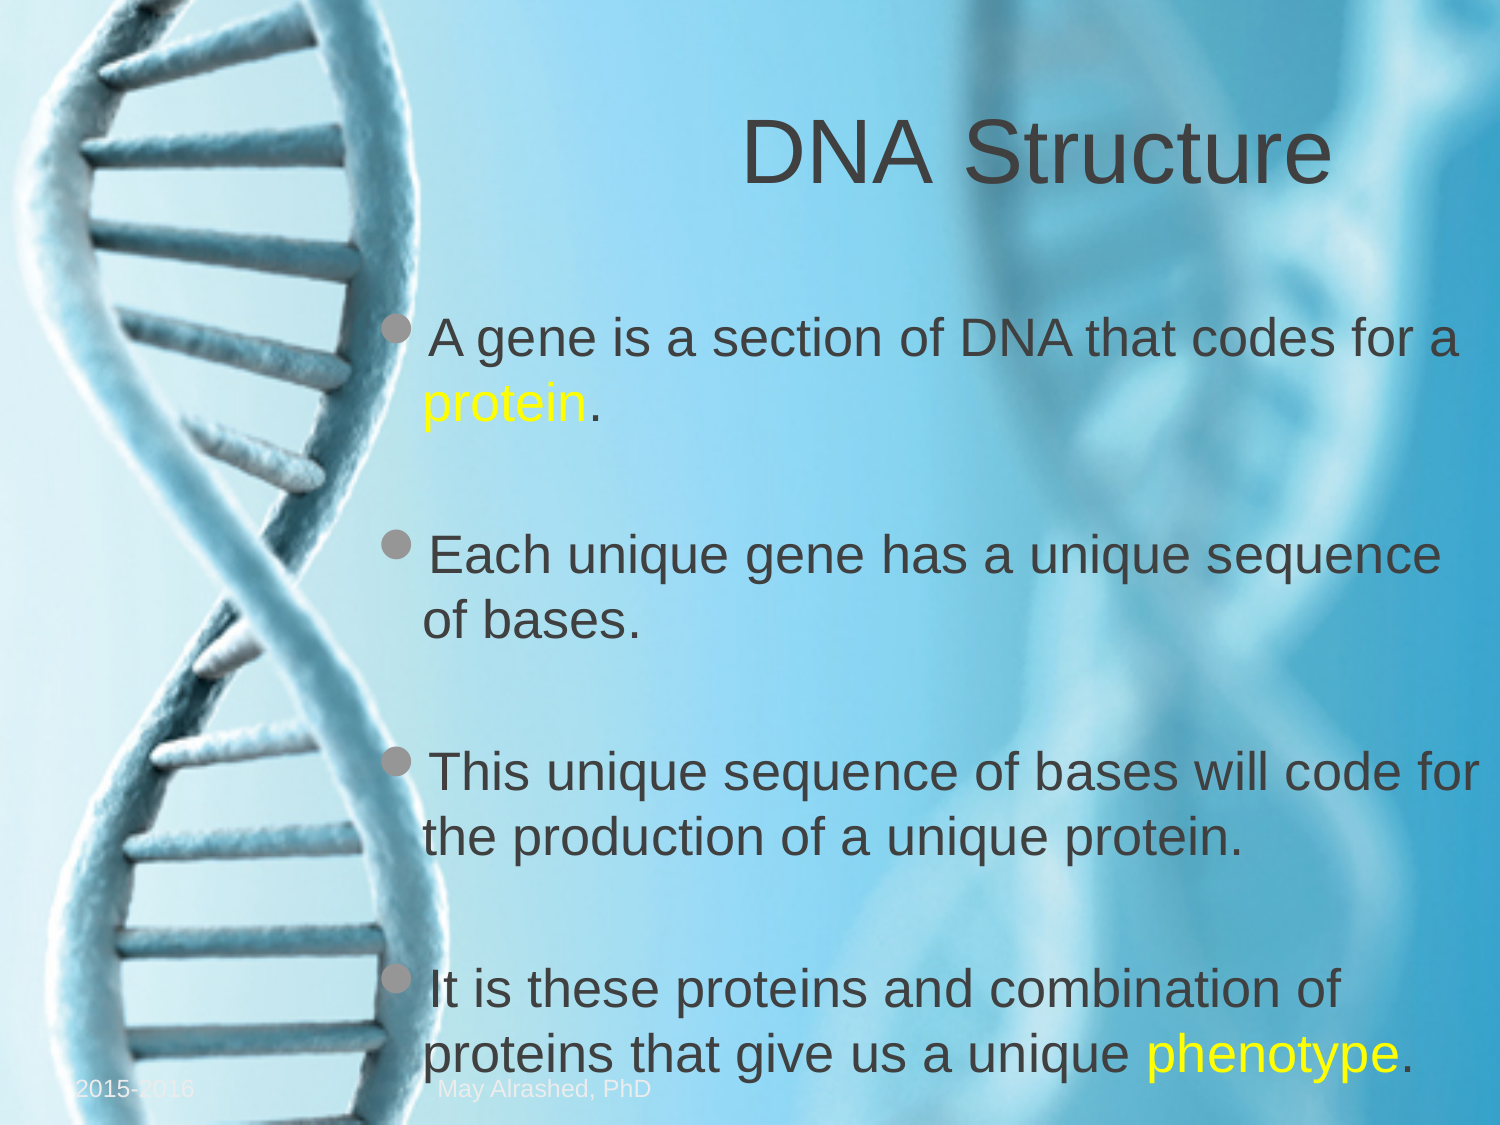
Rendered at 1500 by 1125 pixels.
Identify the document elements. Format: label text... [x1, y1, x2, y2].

text_box A gene is a section of DNA that codes for a protein. Each unique gene has a unique sequence of bases. This unique sequence of bases will code for the production of a unique protein. It is these proteins and combination of proteins that give us a unique phenotype. [362, 295, 1500, 1104]
picture [0, 0, 1500, 1125]
text_box DNA Structure [362, 72, 1500, 260]
slide_number 2015-2016 [75, 1042, 362, 1103]
